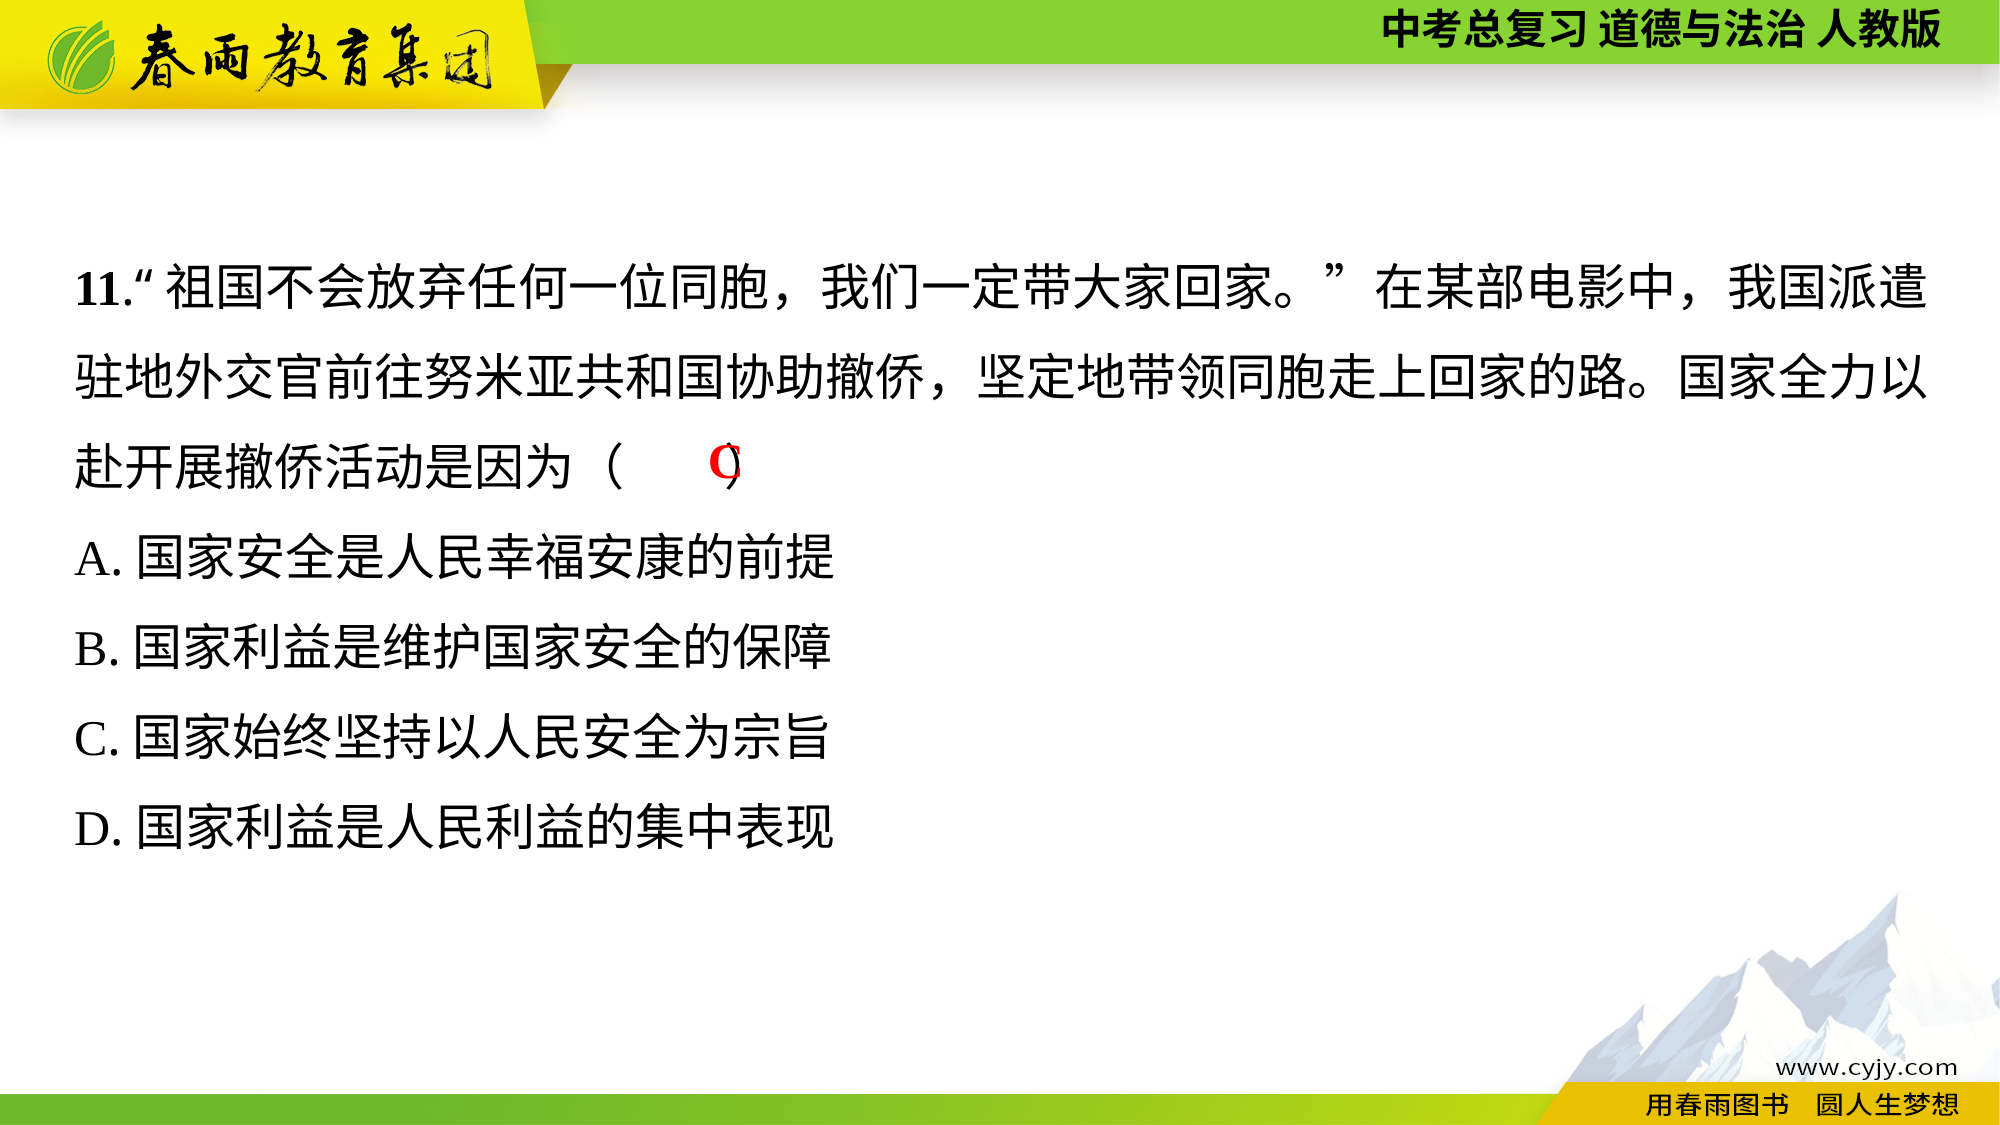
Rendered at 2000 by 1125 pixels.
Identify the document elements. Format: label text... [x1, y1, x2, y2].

text_box C [693, 420, 759, 496]
list 11.“祖国不会放弃任何一位同胞，我们一定带大家回家。”在某部电影中，我国派遣驻地外交官前往努米亚共和国协助撤侨，坚定地带领同胞走上回家的路。国家全力以赴开展撤侨活动是因为（ ） A.国家安全是人民幸福安康的前提 B.国家利益是维护国家安全的保障 C.国家始终坚持以人民安全为宗旨 D.国家利益是人民利益的集中表现 [59, 218, 1944, 858]
picture [0, 0, 2000, 1125]
